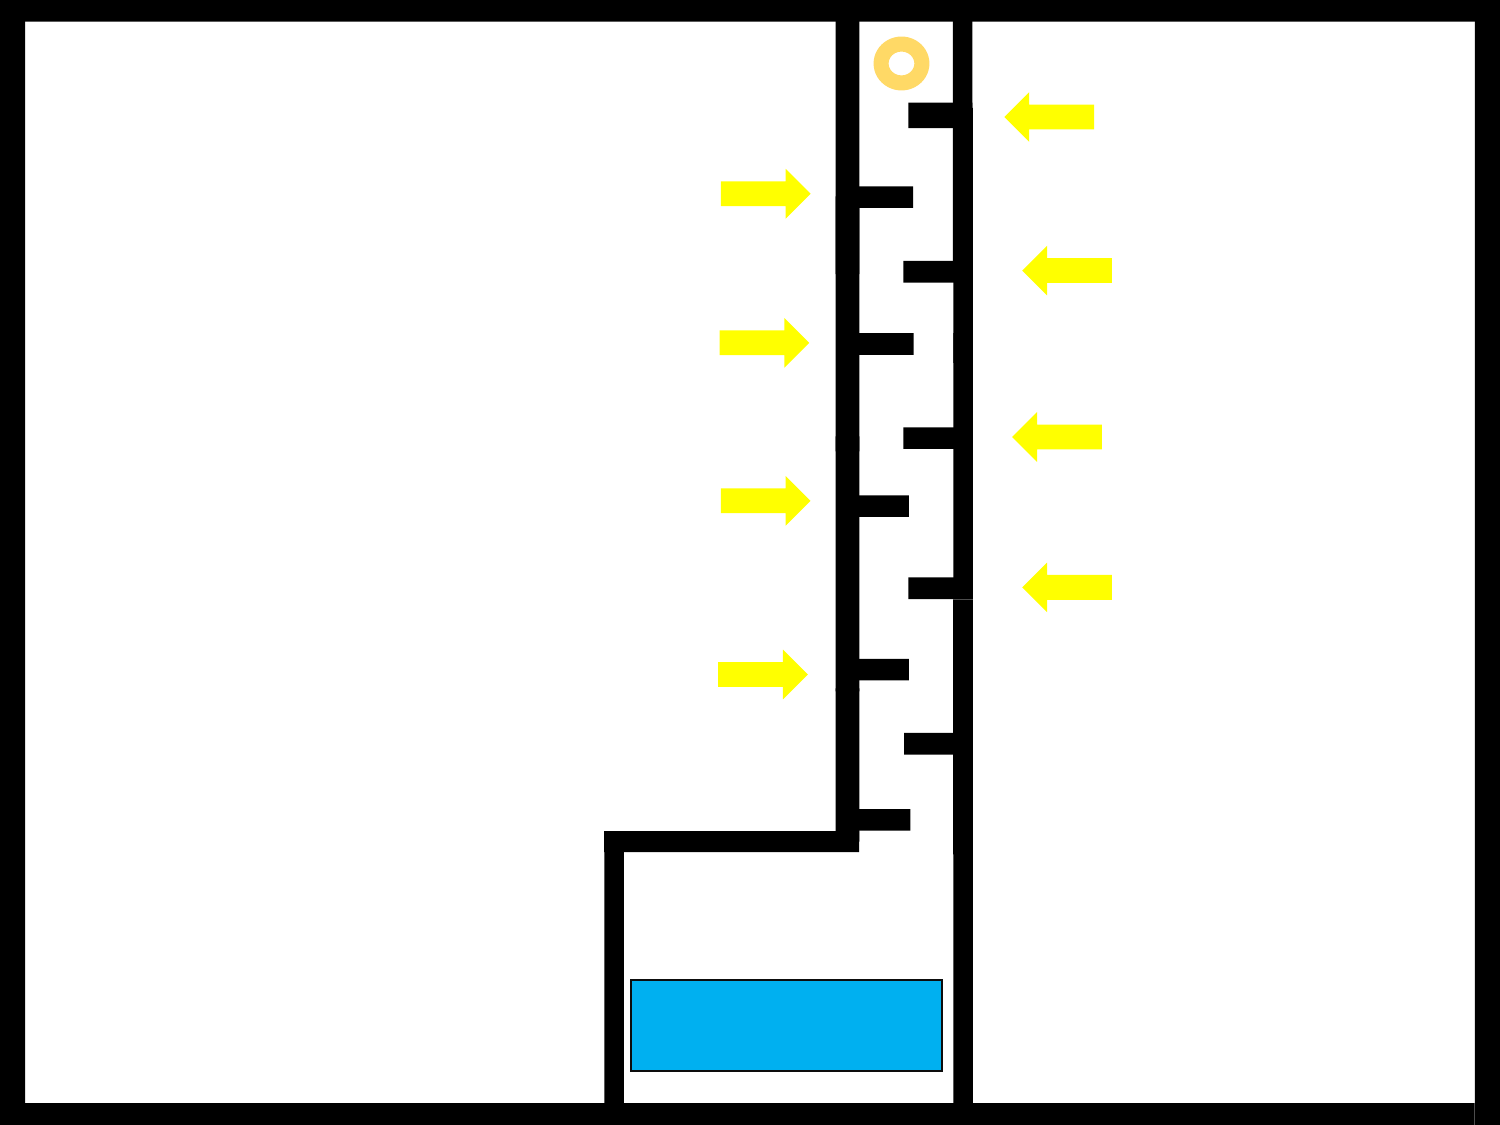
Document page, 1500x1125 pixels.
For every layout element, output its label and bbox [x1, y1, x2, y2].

text_box [952, 107, 974, 364]
text_box [902, 426, 969, 450]
text_box [719, 166, 813, 222]
text_box [844, 494, 910, 518]
text_box [952, 855, 974, 1104]
text_box [835, 452, 860, 692]
text_box [1002, 89, 1096, 145]
text_box [952, 129, 973, 274]
text_box [873, 36, 930, 91]
text_box [717, 647, 810, 702]
text_box [845, 808, 911, 832]
text_box [952, 17, 973, 102]
text_box [1020, 560, 1113, 615]
text_box [844, 658, 910, 682]
text_box [0, 0, 26, 1125]
text_box [907, 102, 973, 129]
text_box [603, 830, 860, 853]
text_box [24, 0, 1480, 23]
text_box [952, 600, 974, 855]
text_box [902, 260, 952, 284]
text_box [1474, 0, 1500, 1125]
text_box [952, 364, 974, 589]
text_box [719, 473, 813, 529]
text_box [835, 692, 860, 843]
text_box [848, 185, 914, 209]
text_box [835, 275, 860, 452]
text_box [1020, 243, 1113, 298]
text_box [718, 315, 811, 371]
text_box [630, 979, 943, 1072]
text_box [1010, 409, 1103, 465]
text_box [903, 732, 970, 756]
text_box [835, 18, 860, 275]
text_box [907, 576, 974, 600]
text_box [603, 853, 625, 1104]
text_box [848, 332, 915, 356]
text_box [20, 1102, 1474, 1125]
